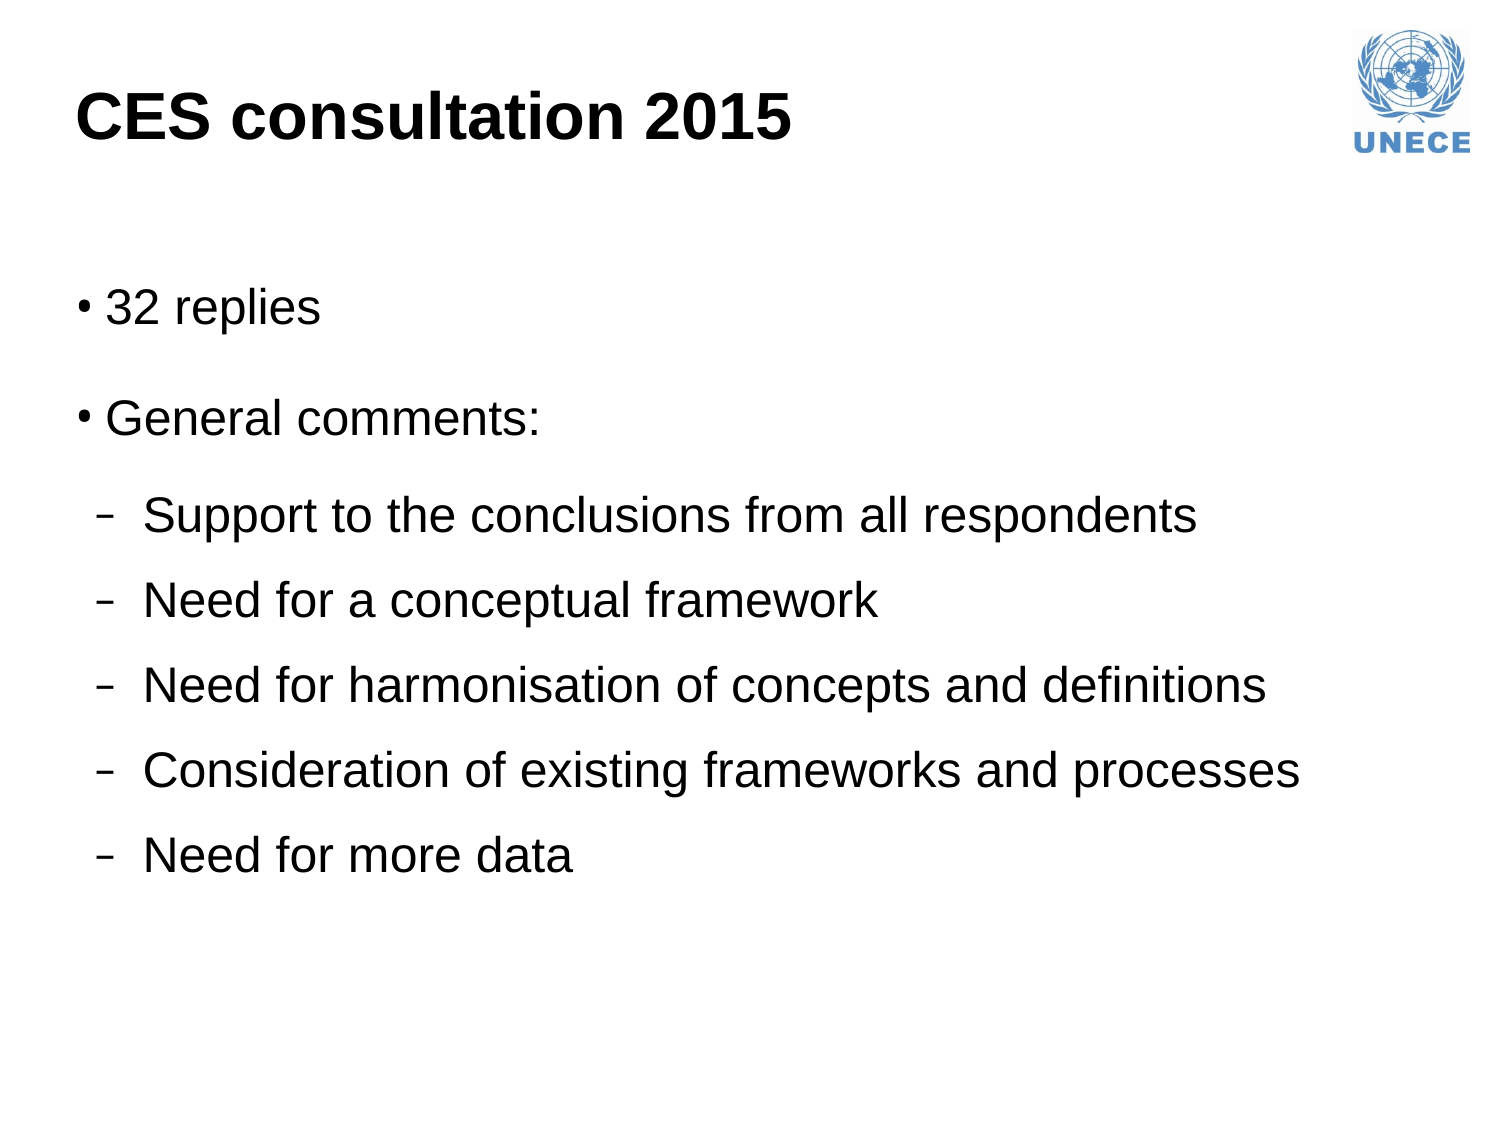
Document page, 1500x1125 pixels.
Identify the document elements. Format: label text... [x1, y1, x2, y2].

title CES consultation 2015 [75, 50, 1341, 175]
picture [1352, 30, 1470, 153]
list 32 replies General comments: Support to the conclusions from all respondents Need for a conceptual framework Need for harmonisation of concepts and definitions Consideration of existing frameworks and processes Need for more data [75, 275, 1425, 1000]
